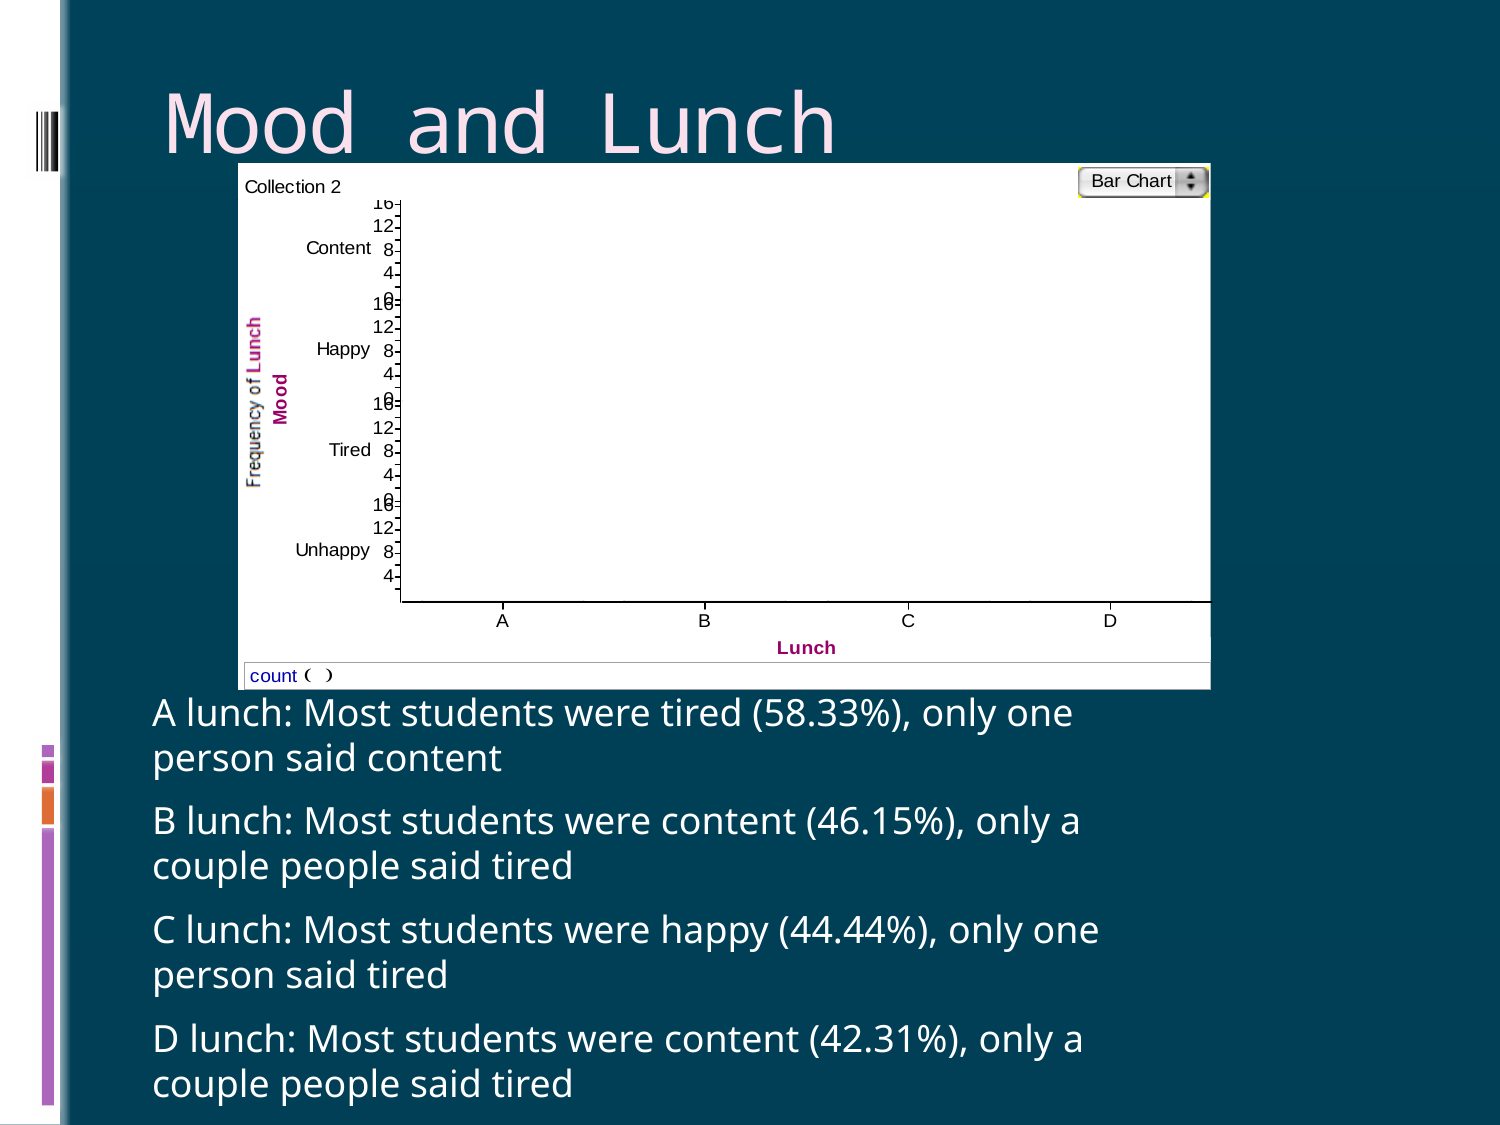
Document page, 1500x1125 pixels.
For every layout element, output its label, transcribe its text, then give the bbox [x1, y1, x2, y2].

title Mood and Lunch [150, 62, 1425, 213]
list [236, 161, 1213, 692]
text_box A lunch: Most students were tired (58.33%), only one person said content B lunch: Most students were content (46.15%), only a couple people said tired C lunch: Most students were happy (44.44%), only one person said tired D lunch: Most students were content (42.31%), only a couple people said tired [137, 681, 1175, 1113]
